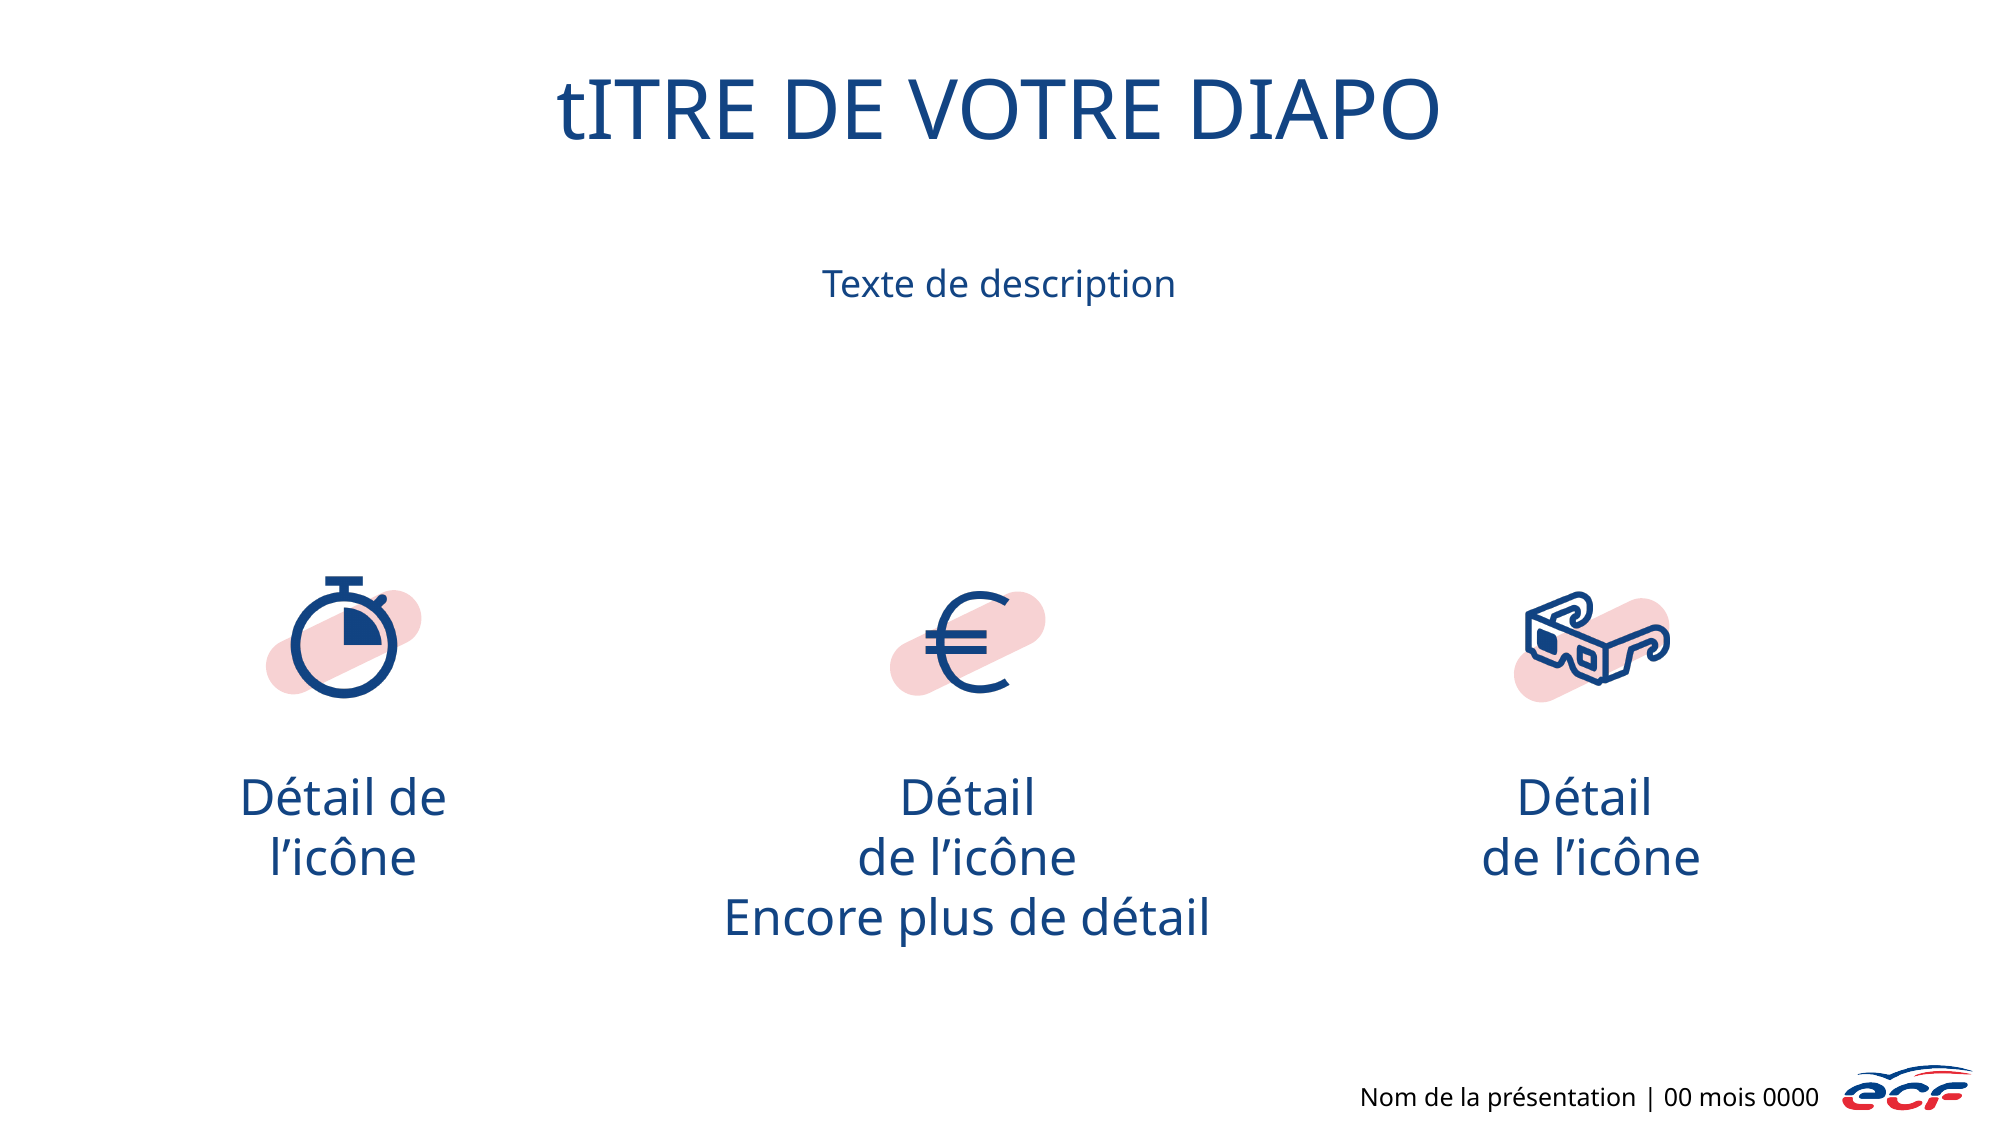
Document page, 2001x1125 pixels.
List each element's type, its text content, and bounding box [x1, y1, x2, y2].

picture [1842, 1022, 1973, 1125]
text_box Détail de l’icône [1362, 758, 1821, 894]
text_box [1512, 653, 1522, 696]
list Texte de description [150, 252, 1848, 367]
picture [1522, 562, 1673, 713]
text_box [264, 651, 269, 682]
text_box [688, 579, 1247, 956]
text_box [419, 604, 423, 632]
text_box Détail de l’icône [173, 758, 514, 894]
title tITRE DE VOTRE DIAPO [137, 59, 1863, 278]
picture [269, 562, 419, 712]
